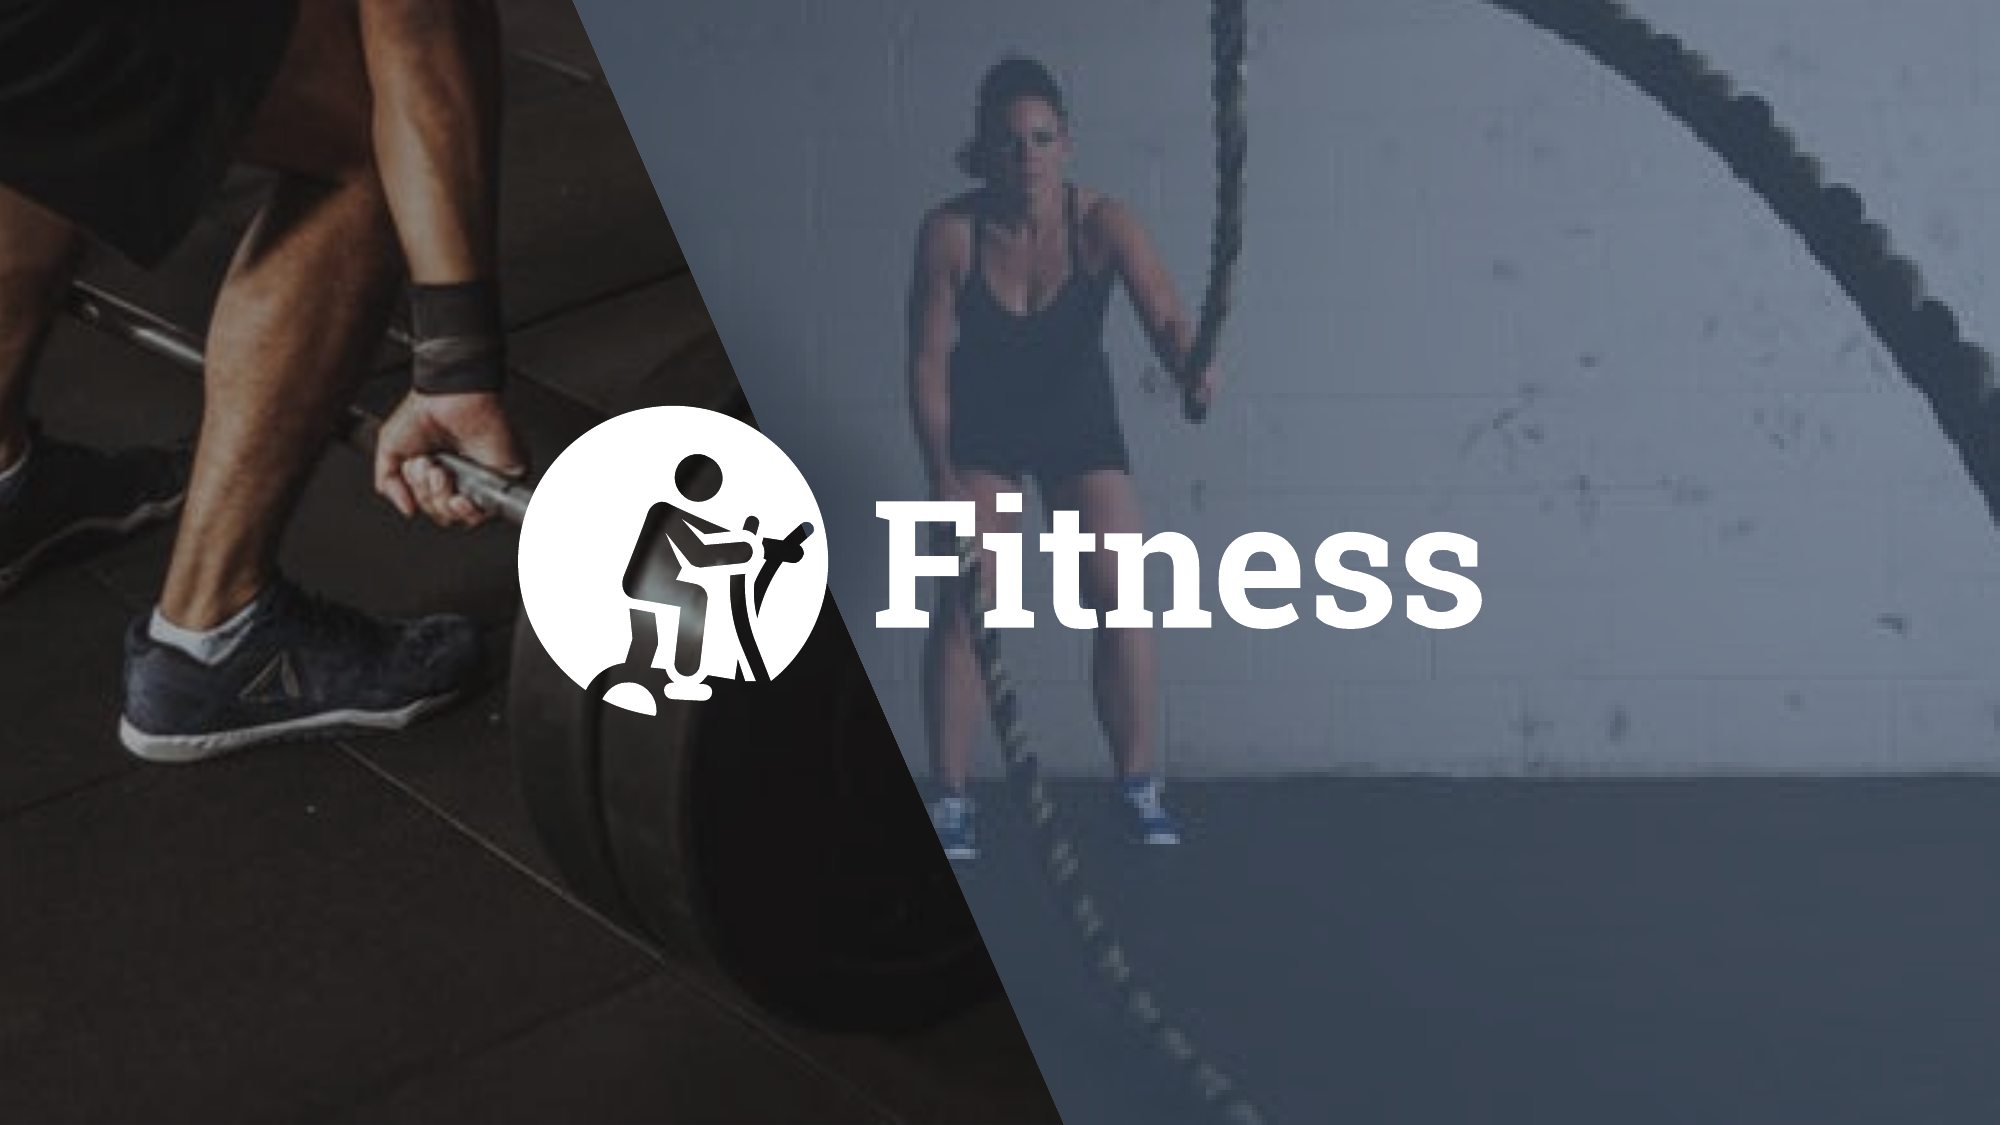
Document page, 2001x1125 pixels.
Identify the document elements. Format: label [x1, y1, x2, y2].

text_box [518, 405, 1482, 716]
picture [0, 0, 2000, 1125]
